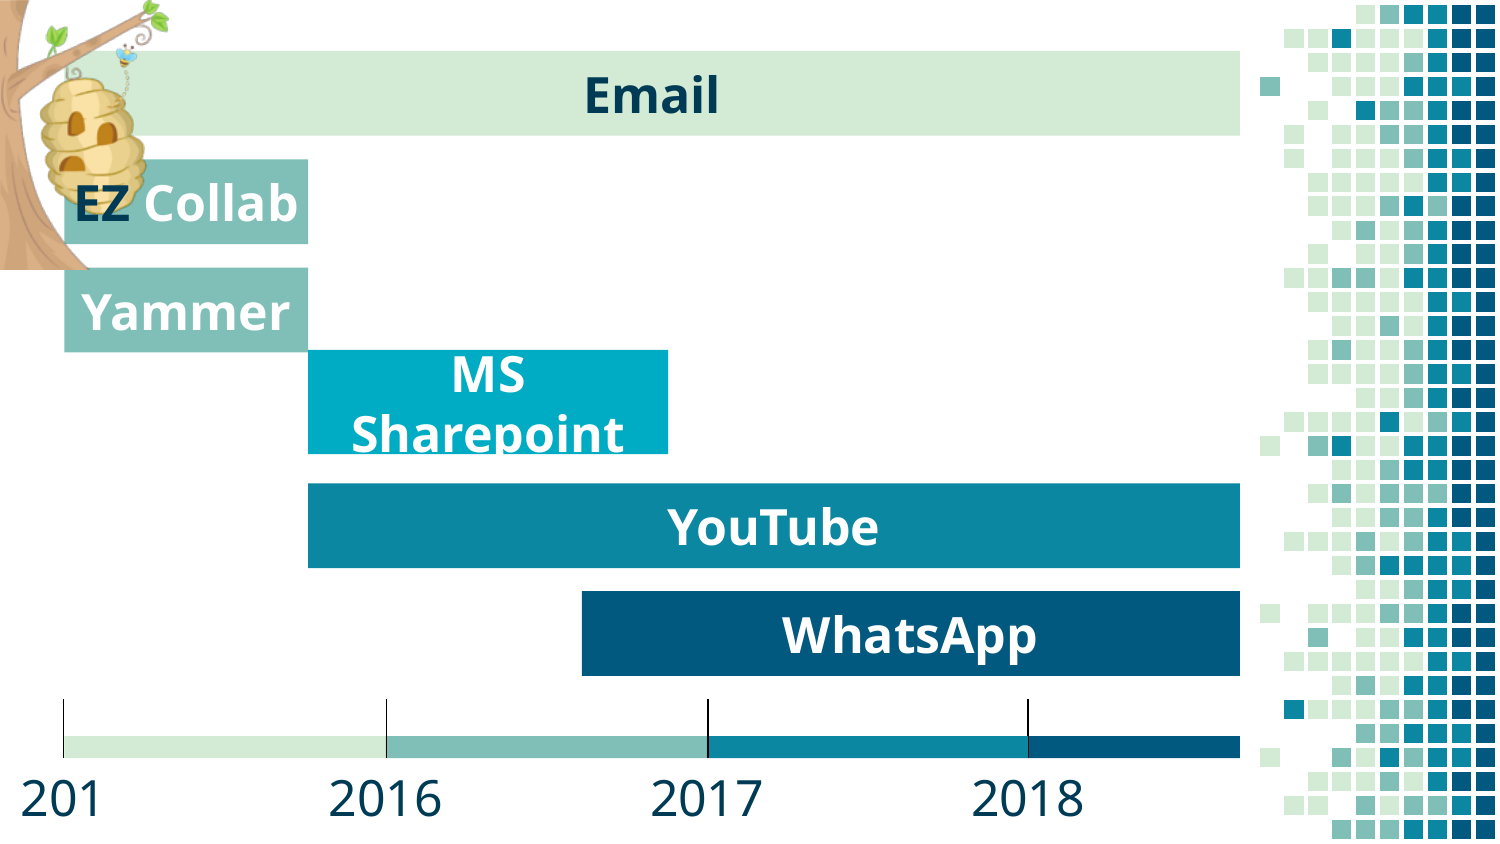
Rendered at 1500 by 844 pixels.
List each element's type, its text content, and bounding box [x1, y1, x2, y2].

text_box MS Sharepoint [308, 349, 669, 455]
text_box 2017 [623, 742, 790, 804]
text_box [712, 736, 1023, 759]
text_box Yammer [64, 267, 309, 353]
text_box 2016 [308, 742, 464, 804]
text_box EZ Collab [173, 153, 367, 250]
text_box YouTube [308, 483, 1240, 569]
text_box 2015 [0, 742, 135, 804]
text_box [1032, 736, 1240, 759]
text_box WhatsApp [581, 591, 1240, 676]
text_box [68, 736, 382, 759]
text_box [391, 736, 703, 759]
text_box Email [173, 50, 1240, 136]
text_box 2018 [950, 742, 1106, 804]
picture [0, 0, 169, 270]
